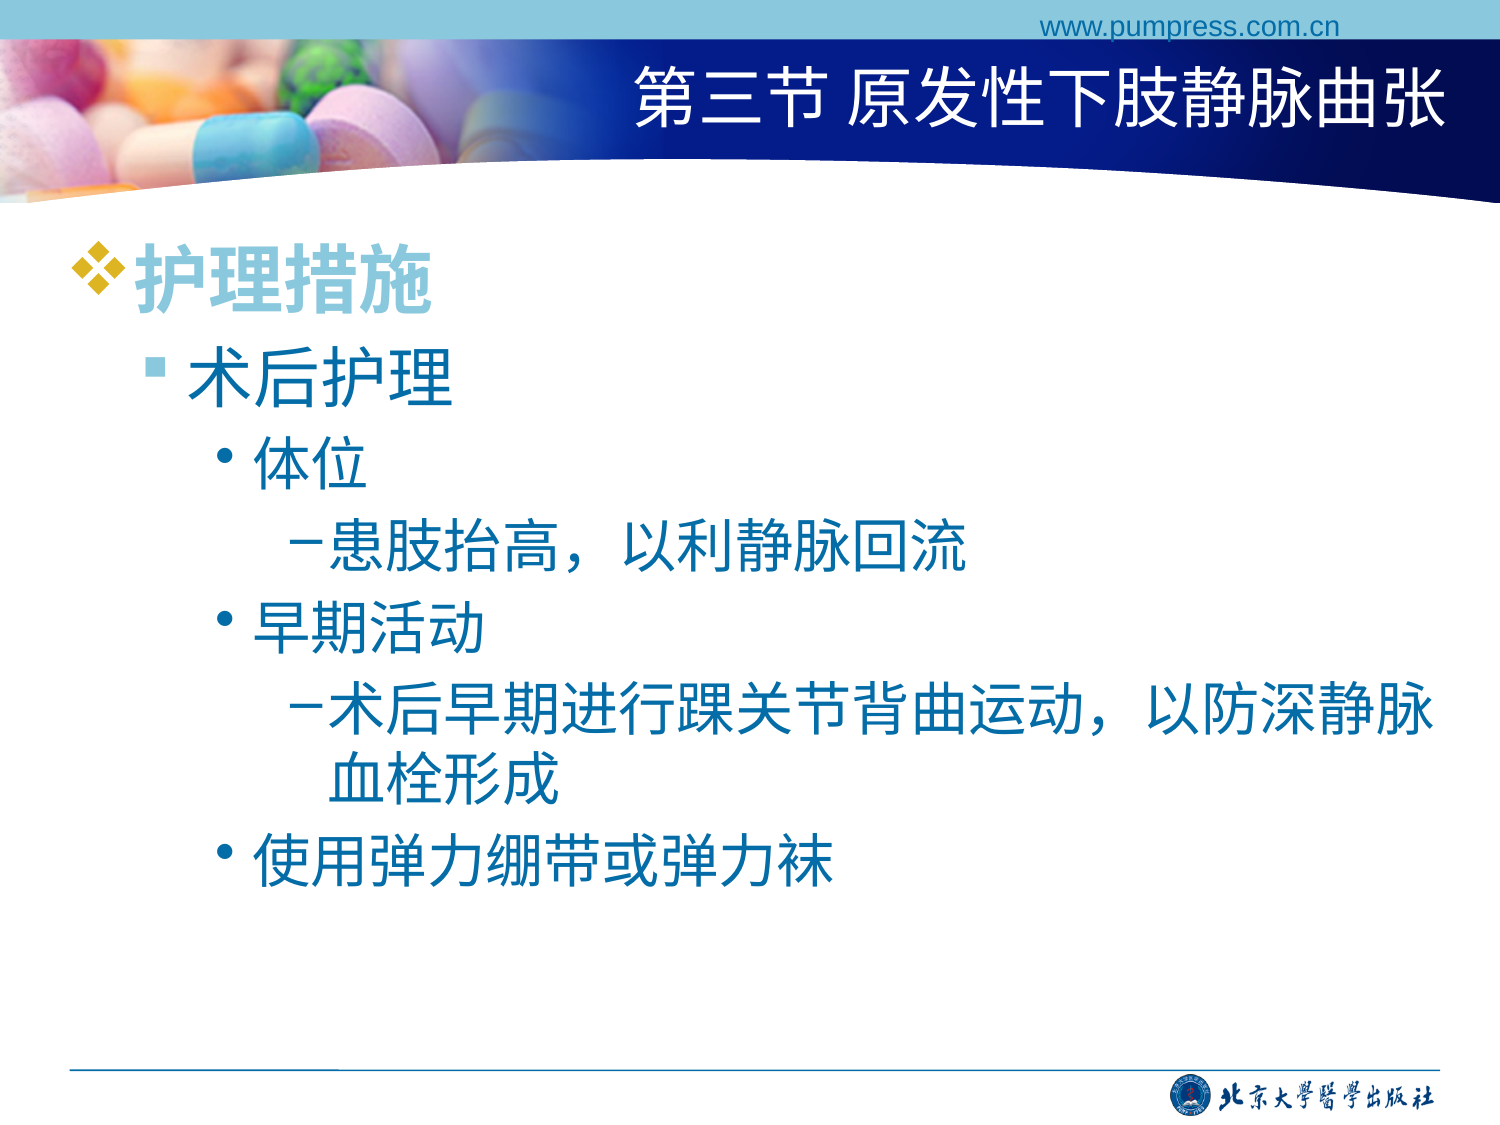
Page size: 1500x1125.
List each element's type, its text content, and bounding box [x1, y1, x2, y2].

picture [0, 40, 1500, 203]
title 第三节 原发性下肢静脉曲张 [137, 49, 1463, 143]
list 护理措施 术后护理 体位 患肢抬高，以利静脉回流 早期活动 术后早期进行踝关节背曲运动，以防深静脉血栓形成 使用弹力绷带或弹力袜 [49, 224, 1463, 1026]
picture [1170, 1074, 1436, 1118]
slide_number www.pumpress.com.cn [1025, 0, 1463, 38]
